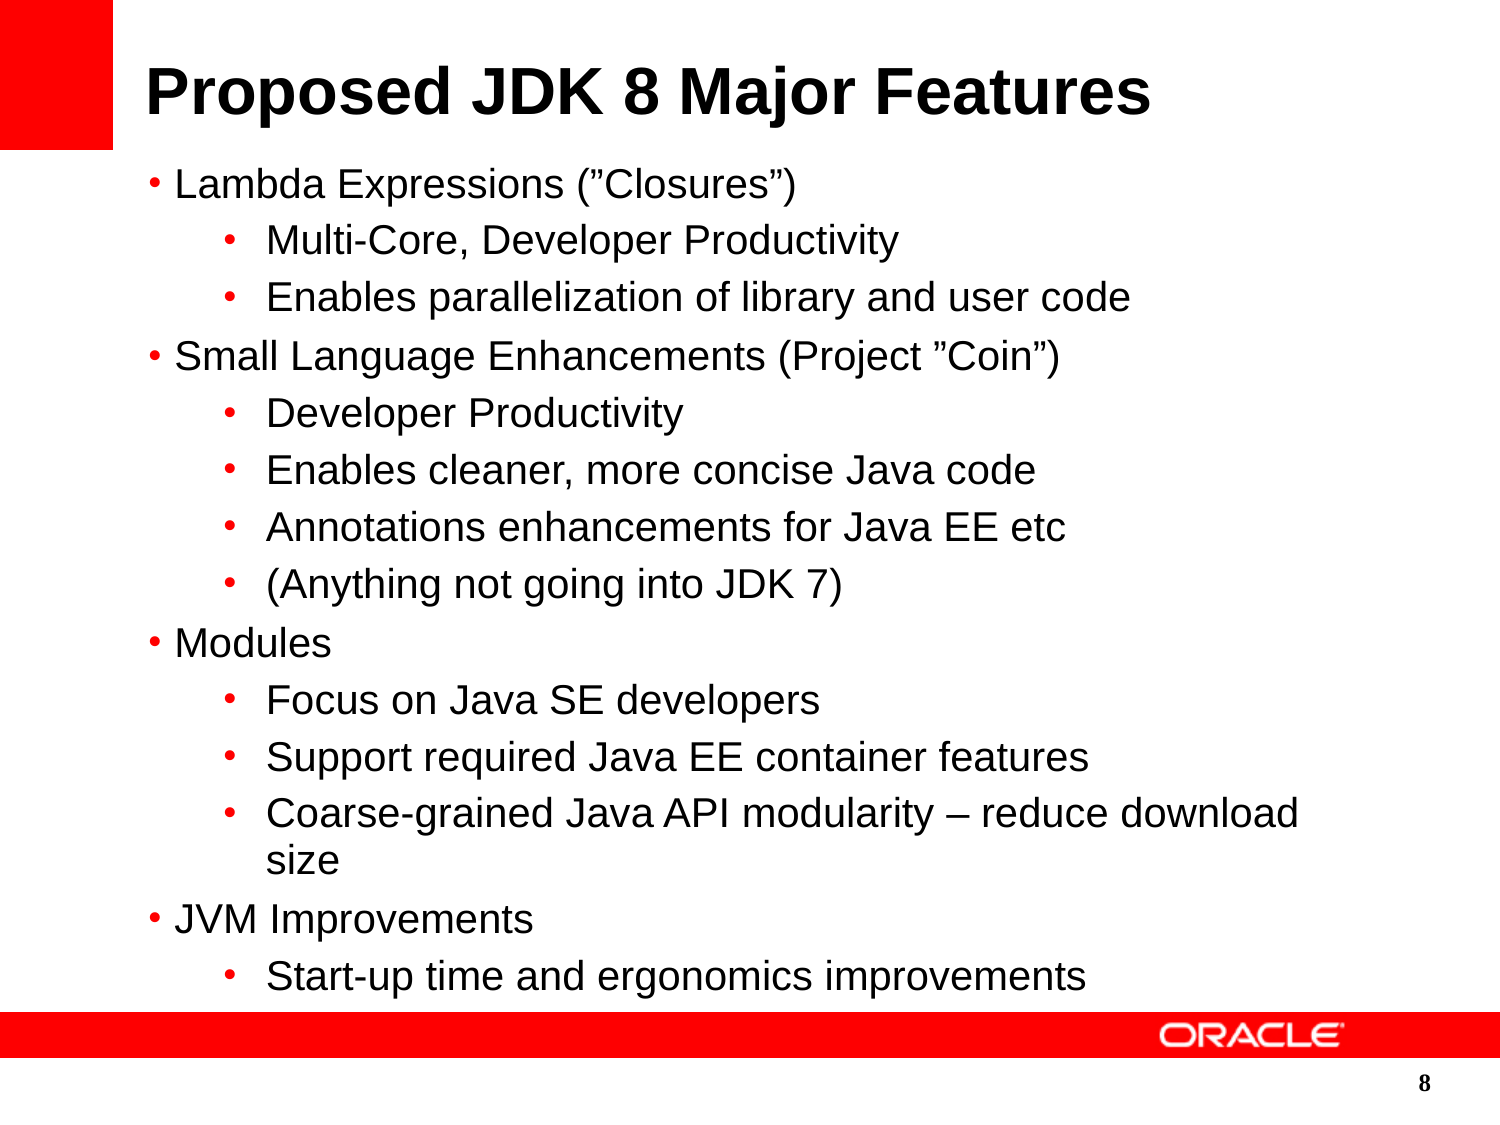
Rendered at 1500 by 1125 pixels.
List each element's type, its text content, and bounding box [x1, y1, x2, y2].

picture [0, 0, 113, 150]
text_box Proposed JDK 8 Major Features [145, 54, 1389, 215]
text_box Lambda Expressions (”Closures”) Multi-Core, Developer Productivity Enables parallelization of library and user code Small Language Enhancements (Project ”Coin”) Developer Productivity Enables cleaner, more concise Java code Annotations enhancements for Java EE etc (Anything not going into JDK 7) Modules Focus on Java SE developers Support required Java EE container features Coarse-grained Java API modularity – reduce download size JVM Improvements Start-up time and ergonomics improvements [147, 160, 1385, 874]
